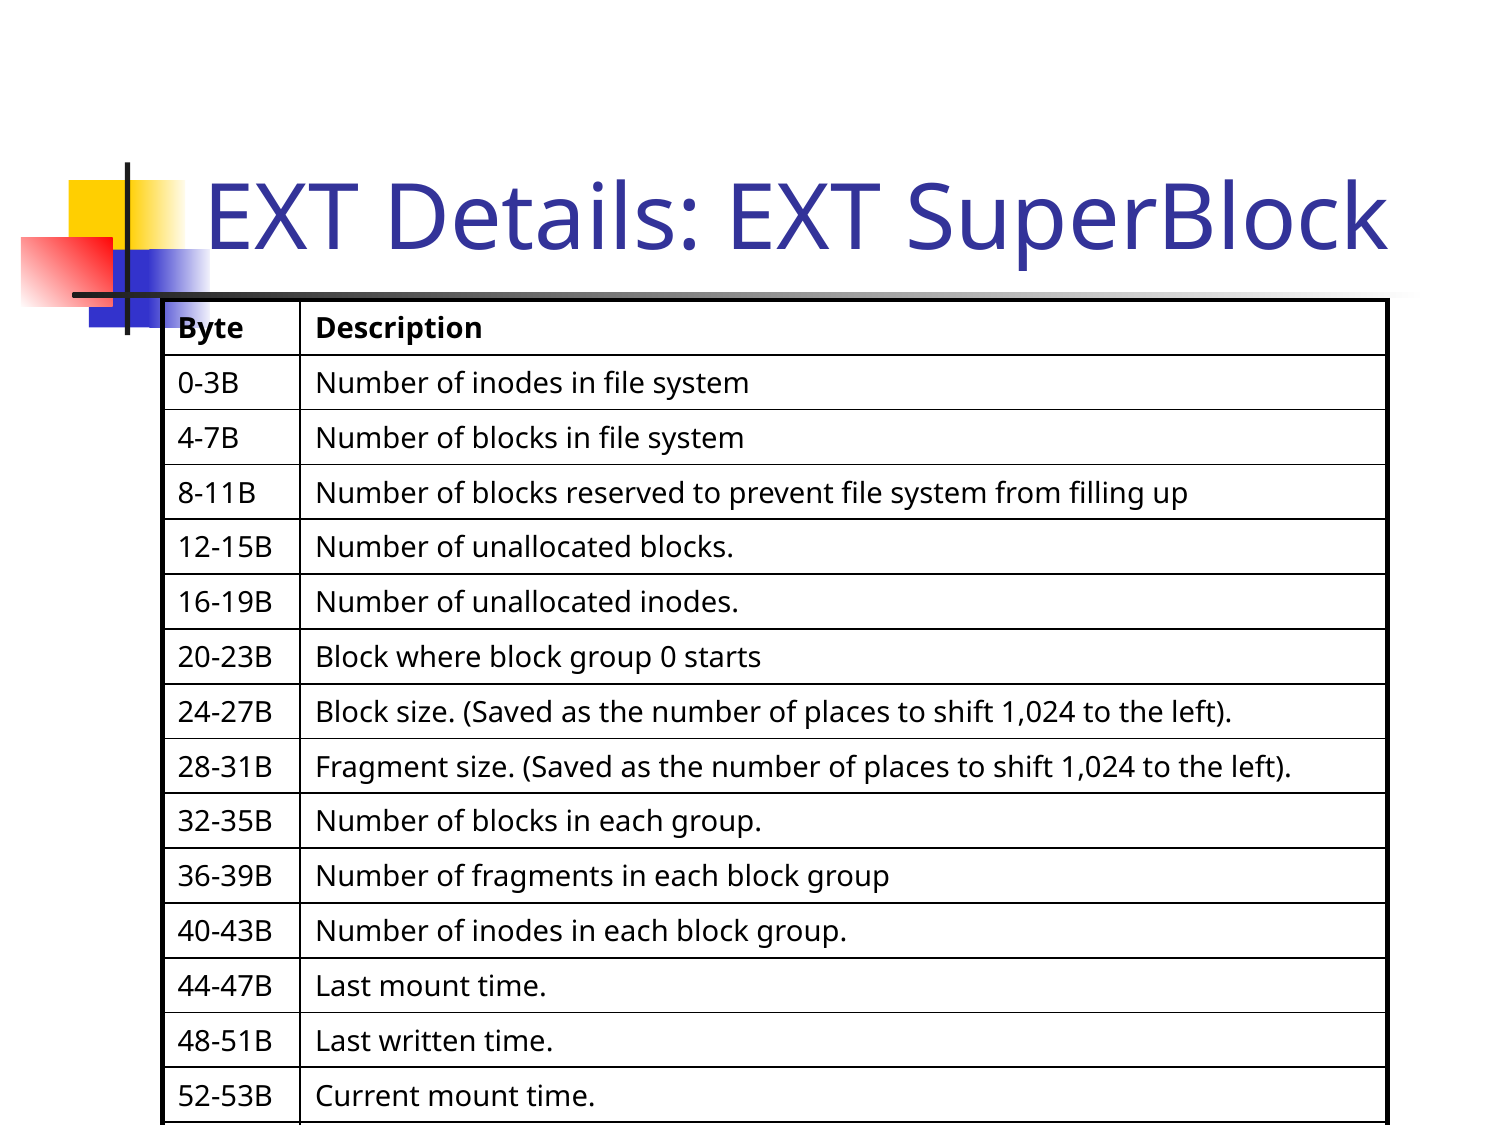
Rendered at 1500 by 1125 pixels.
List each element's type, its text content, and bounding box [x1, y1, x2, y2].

table_cell Number of unallocated inodes. [301, 575, 1385, 628]
table_cell Number of blocks in each group. [301, 794, 1385, 847]
table_cell 36-39B [165, 849, 299, 902]
table_cell 40-43B [165, 904, 299, 957]
table_cell Number of fragments in each block group [301, 849, 1385, 902]
table_cell Number of blocks reserved to prevent file system from filling up [301, 465, 1385, 518]
table_cell 12-15B [165, 520, 299, 573]
table_cell Number of inodes in each block group. [301, 904, 1385, 957]
table_cell 8-11B [165, 465, 299, 518]
table_cell 52-53B [165, 1068, 299, 1121]
table_cell 20-23B [165, 630, 299, 683]
table_cell Fragment size. (Saved as the number of places to shift 1,024 to the left). [301, 739, 1385, 792]
table_cell Last mount time. [301, 959, 1385, 1012]
table_cell 0-3B [165, 356, 299, 409]
table_cell 4-7B [165, 410, 299, 464]
table_cell 24-27B [165, 685, 299, 738]
table_cell 48-51B [165, 1013, 299, 1066]
table_cell Last written time. [301, 1013, 1385, 1066]
table_cell Number of unallocated blocks. [301, 520, 1385, 573]
table_cell Block where block group 0 starts [301, 630, 1385, 683]
table_cell 44-47B [165, 959, 299, 1012]
table_cell Current mount time. [301, 1068, 1385, 1121]
title EXT Details: EXT SuperBlock [188, 34, 1468, 276]
table_header Description [301, 302, 1385, 354]
table_cell 32-35B [165, 794, 299, 847]
table_header Byte [165, 302, 299, 354]
table_cell 28-31B [165, 739, 299, 792]
table_cell 16-19B [165, 575, 299, 628]
table_cell Number of inodes in file system [301, 356, 1385, 409]
table_cell Number of blocks in file system [301, 410, 1385, 464]
table_cell Block size. (Saved as the number of places to shift 1,024 to the left). [301, 685, 1385, 738]
